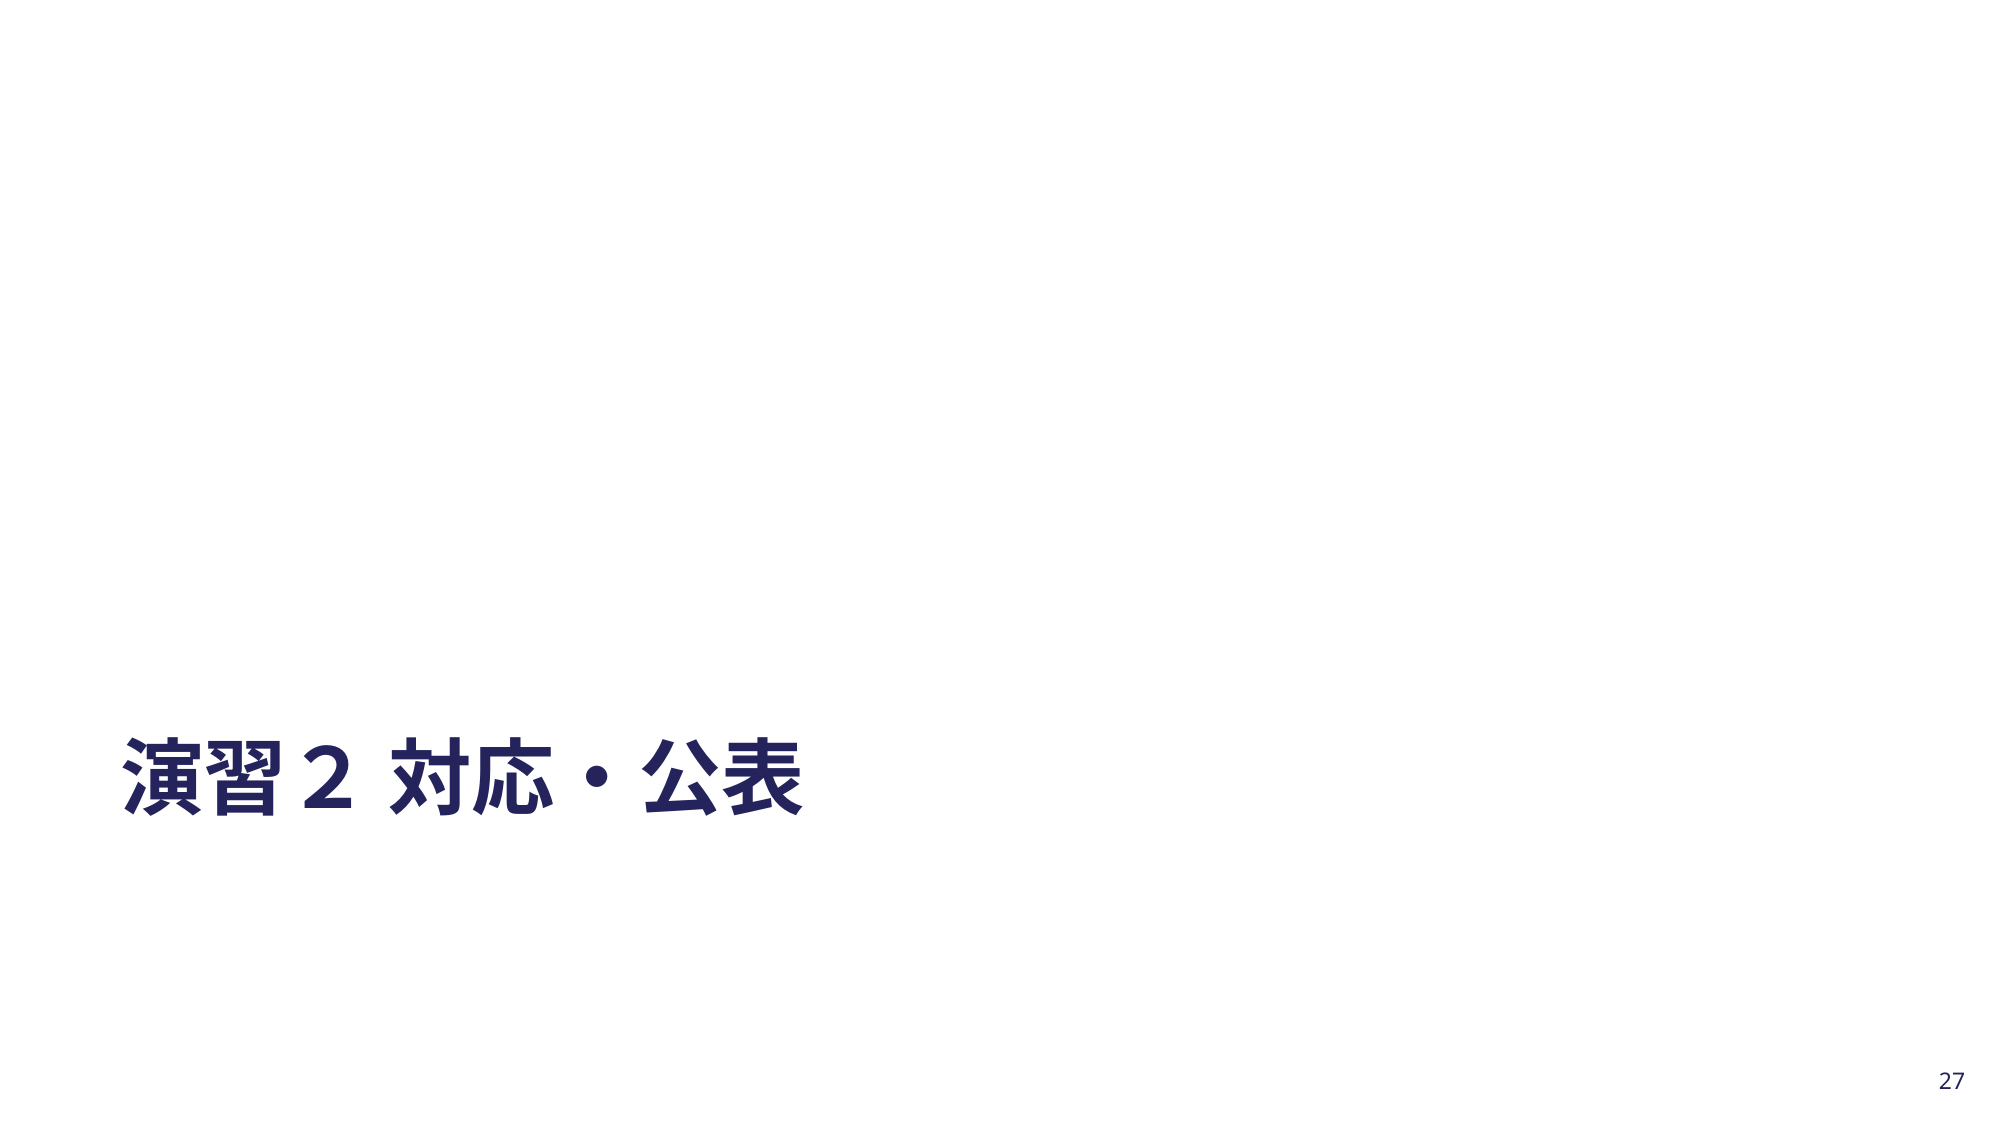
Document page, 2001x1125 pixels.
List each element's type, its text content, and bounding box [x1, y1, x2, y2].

title 演習２ 対応・公表 [105, 717, 1790, 941]
slide_number 27 [1513, 1058, 1981, 1107]
